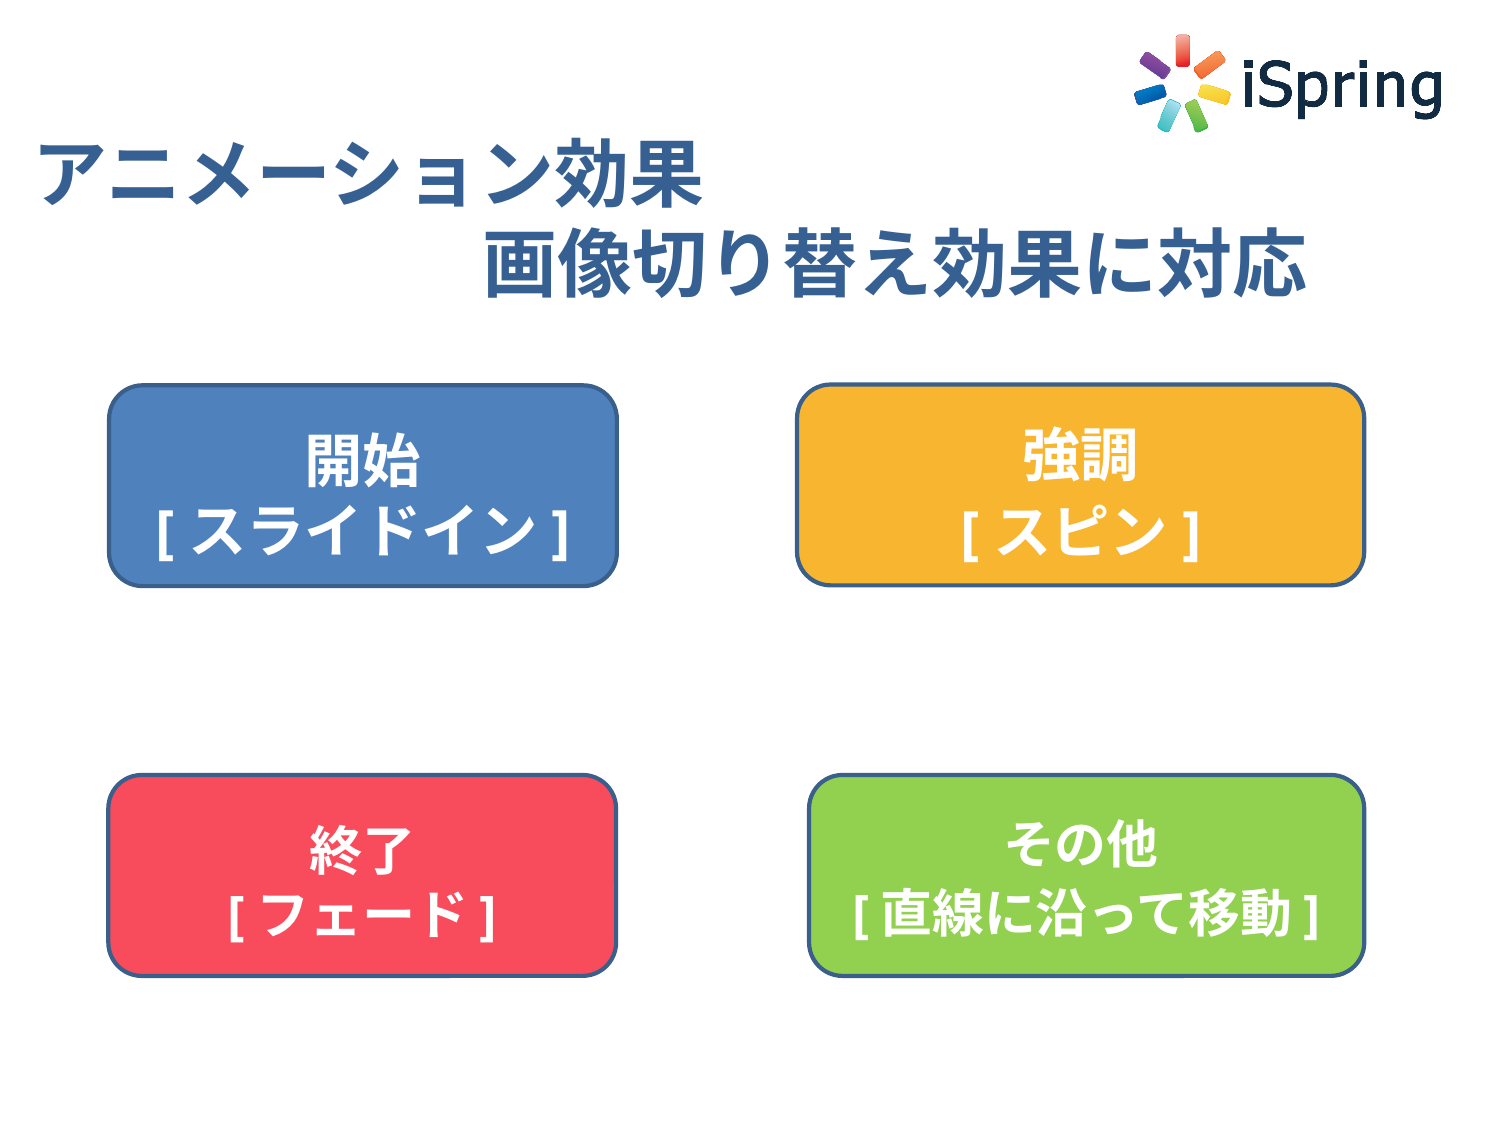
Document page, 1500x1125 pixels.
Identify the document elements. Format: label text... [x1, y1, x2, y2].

picture [1127, 30, 1460, 139]
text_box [808, 774, 1365, 977]
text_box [796, 384, 1365, 586]
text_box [108, 774, 617, 977]
title アニメーション効果 画像切り替え効果に対応 [17, 98, 1454, 315]
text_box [108, 385, 618, 587]
